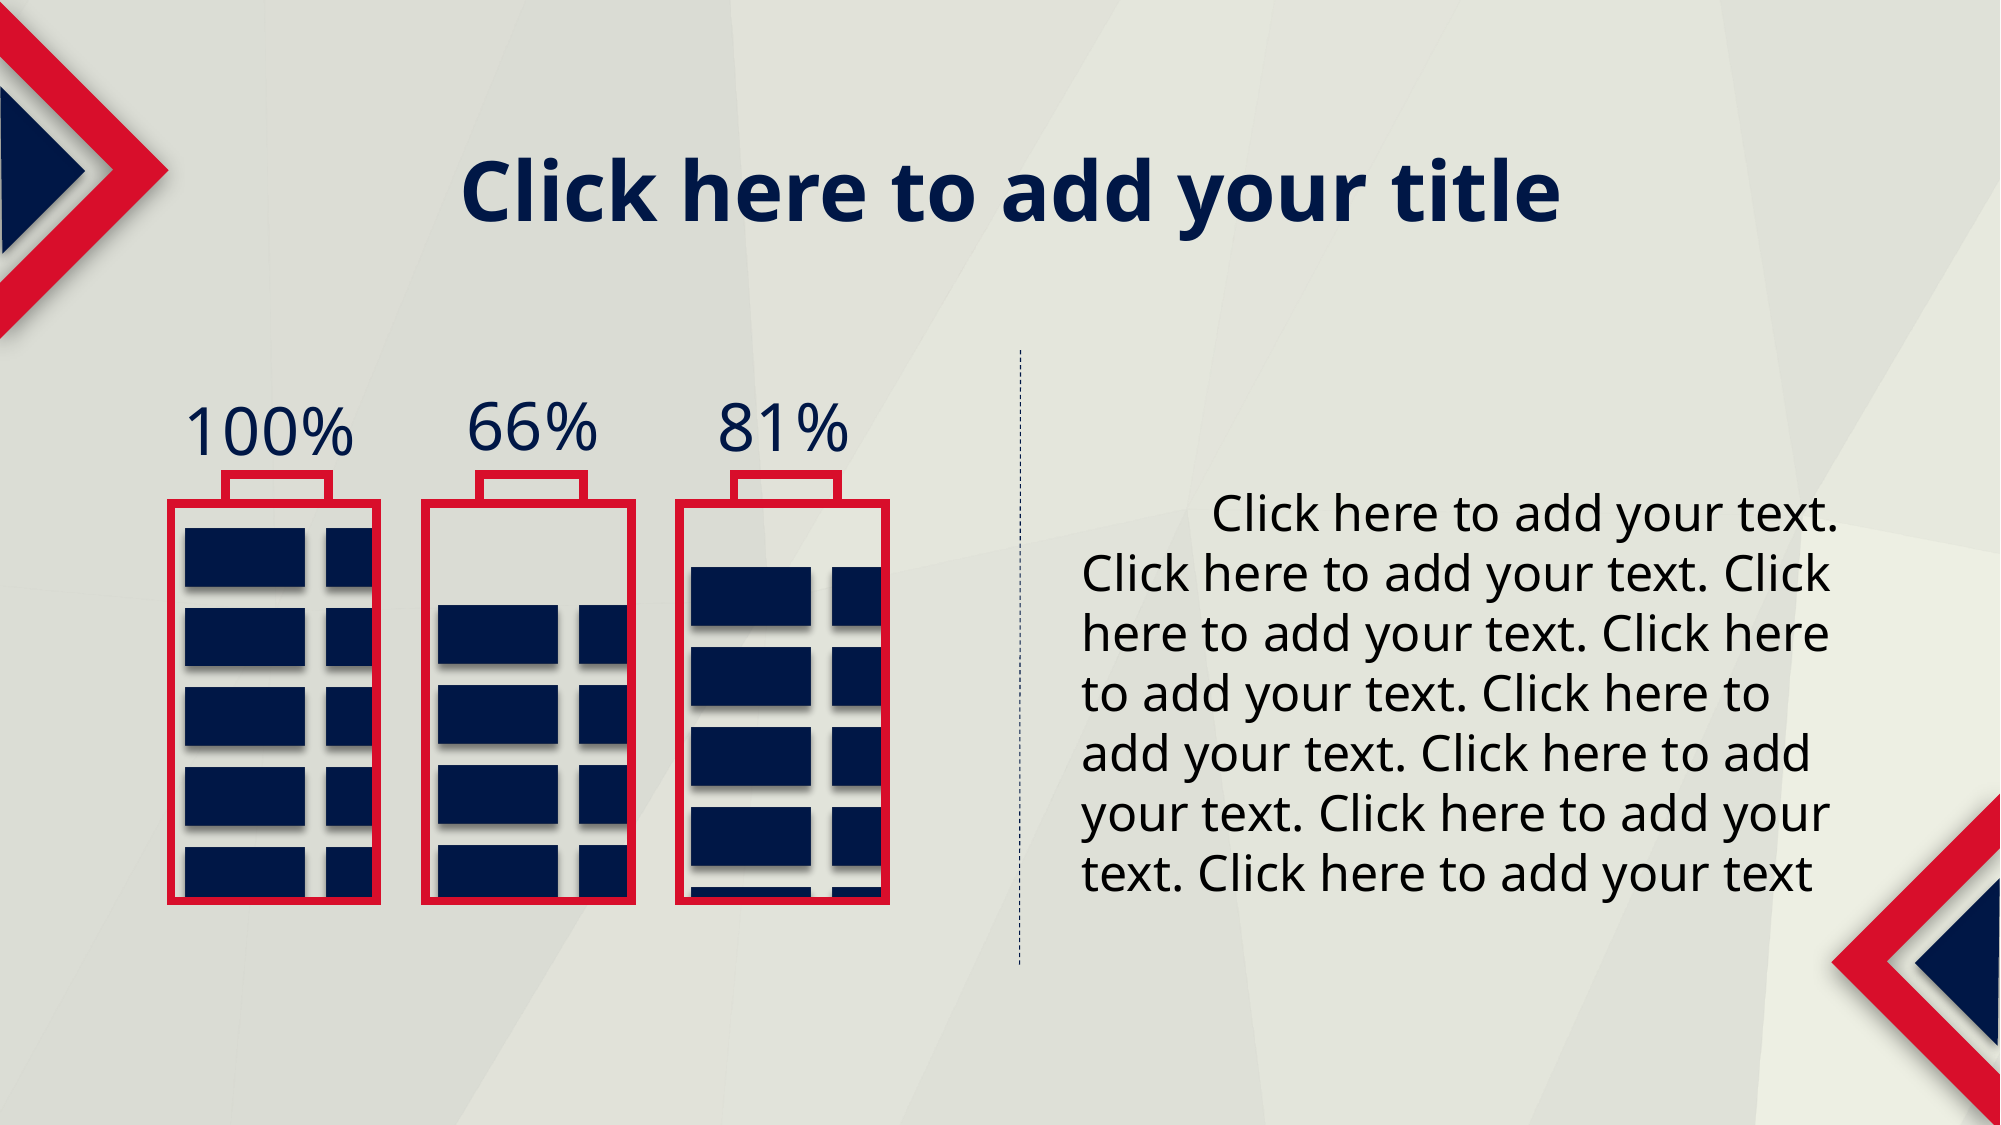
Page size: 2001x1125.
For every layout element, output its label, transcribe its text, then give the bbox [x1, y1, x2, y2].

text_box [1880, 842, 2000, 1082]
text_box Click here to add your text. Click here to add your text. Click here to add your text. Click here to add your text. Click here to add your text. Click here to add your text. Click here to add your text. Click here to add your text [1066, 474, 1884, 970]
text_box Click here to add your title [444, 130, 1579, 246]
picture [0, 0, 2001, 1125]
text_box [148, 134, 935, 933]
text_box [0, 50, 120, 290]
